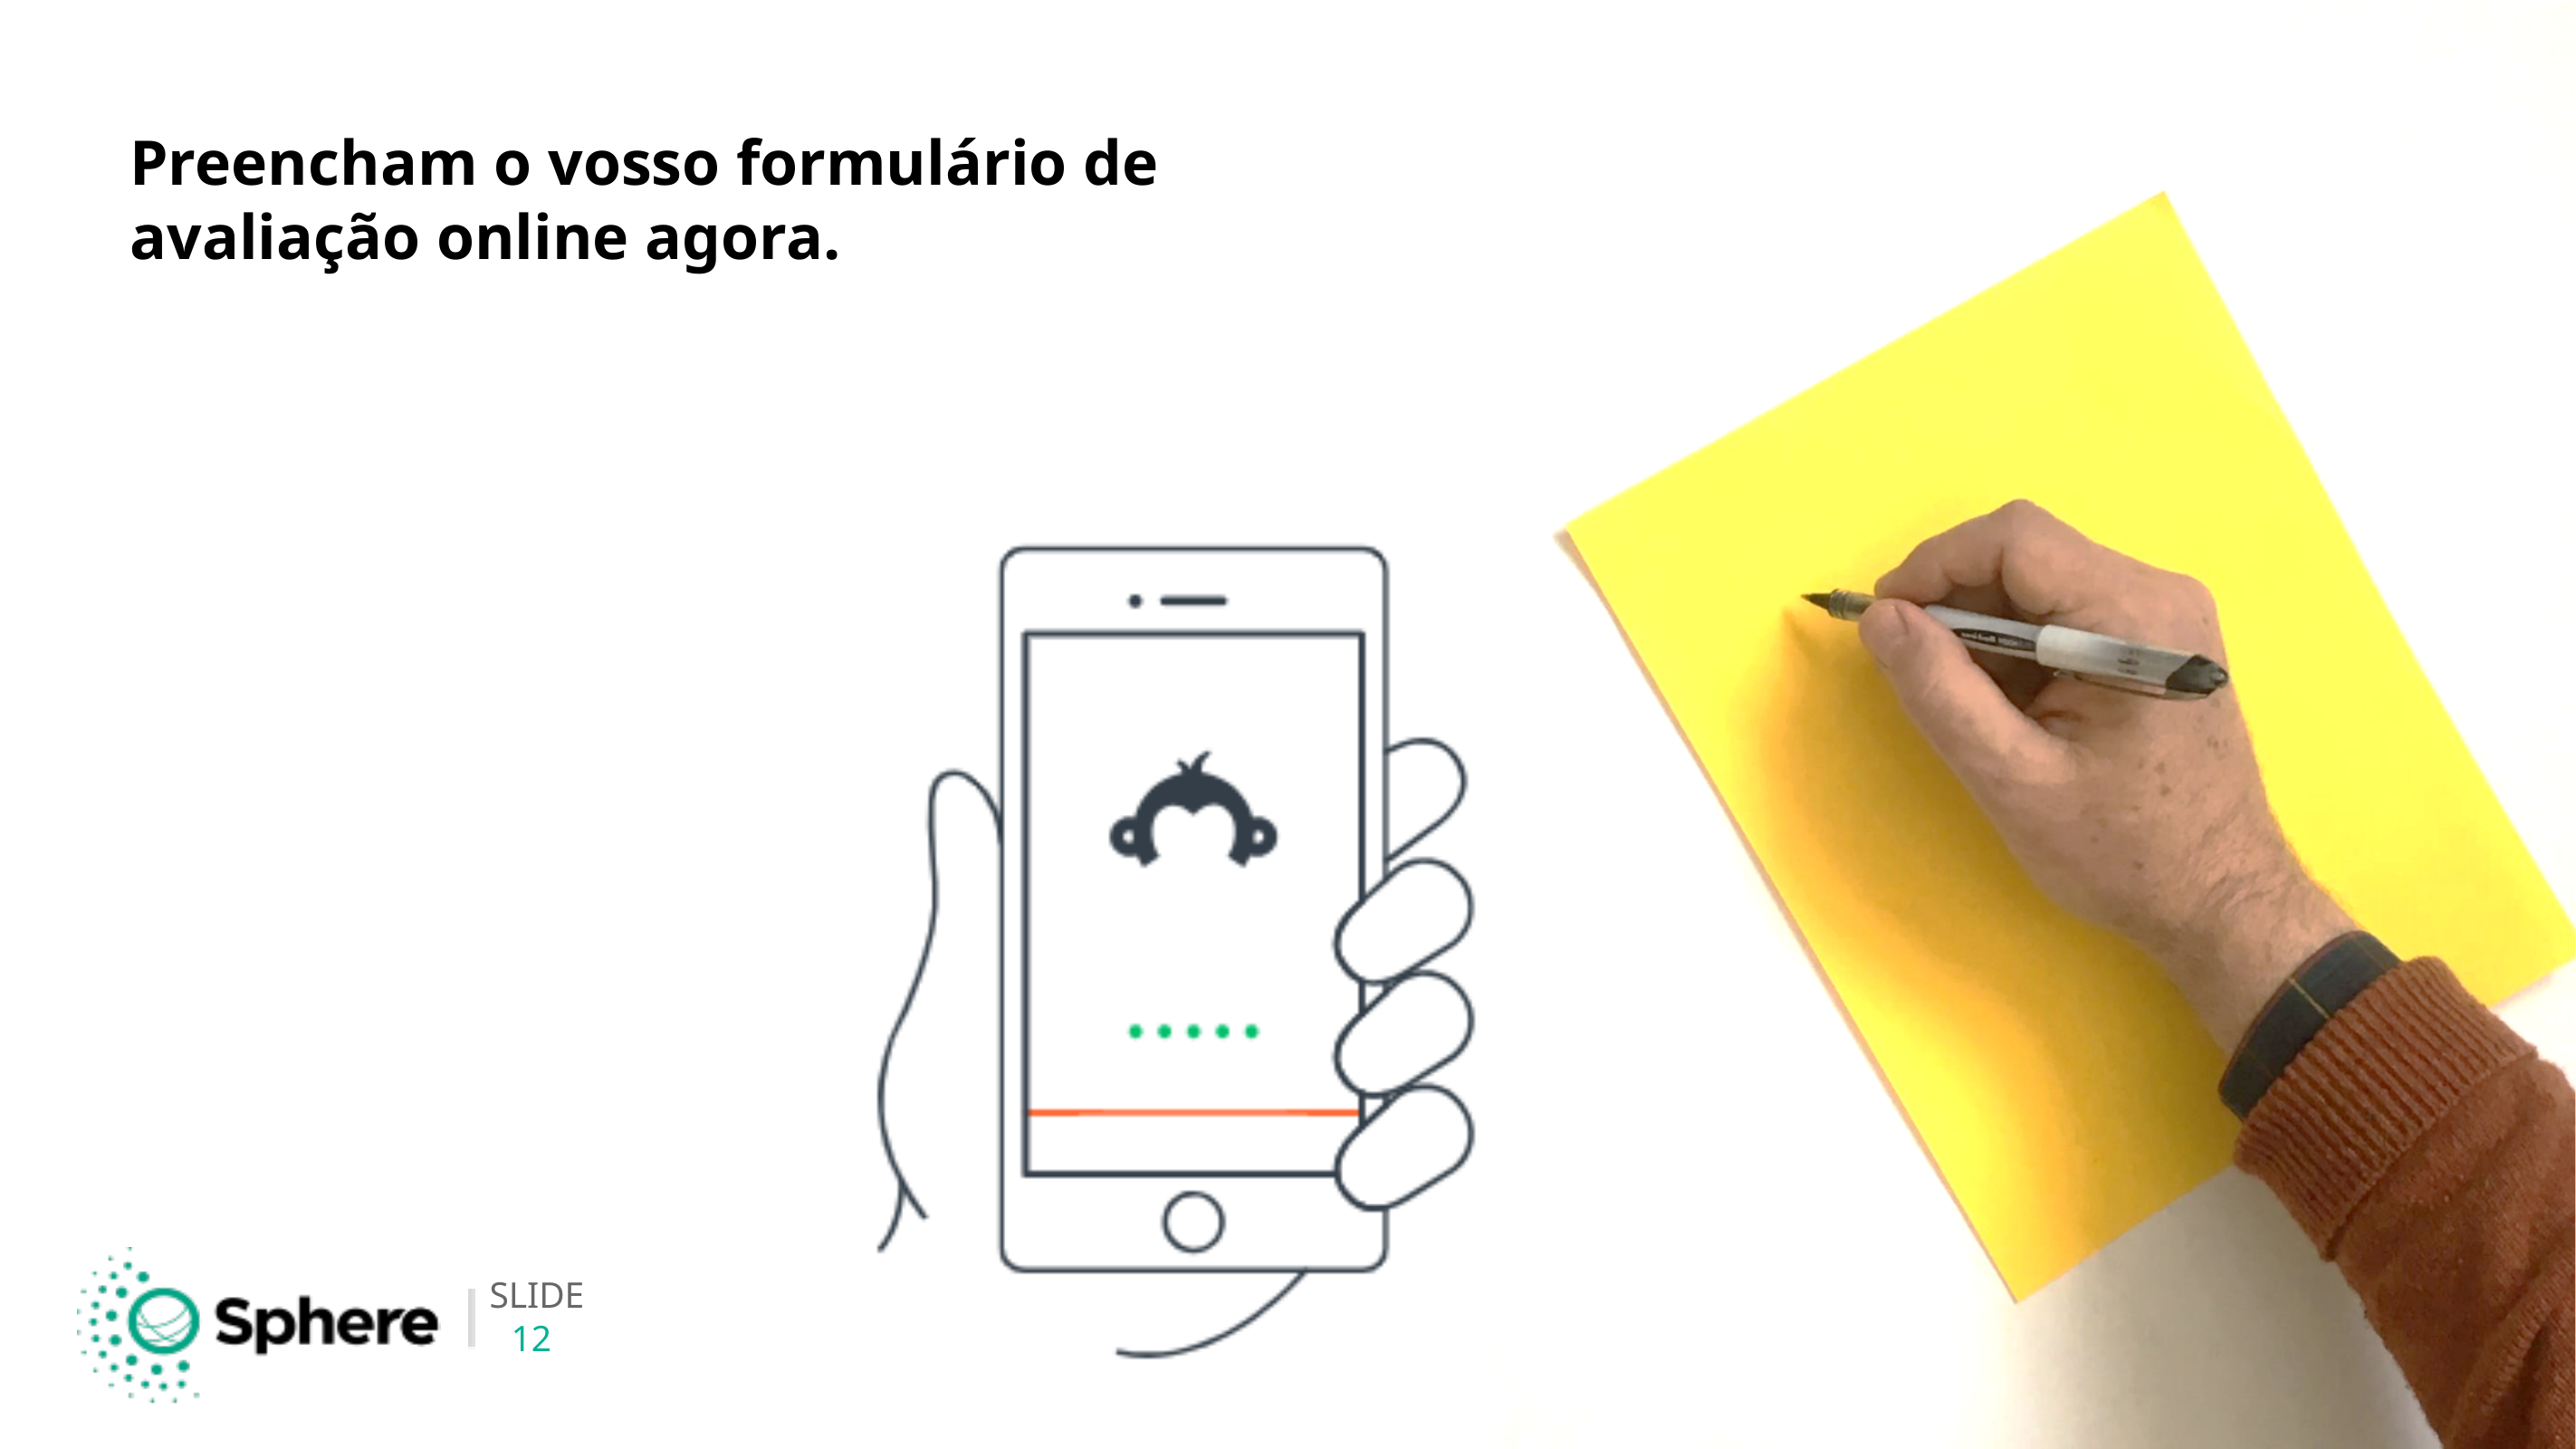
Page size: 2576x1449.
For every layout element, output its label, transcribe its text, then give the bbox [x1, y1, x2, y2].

picture [773, 3, 2576, 1449]
picture [77, 1247, 441, 1406]
picture [468, 1289, 479, 1349]
title Preencham o vosso formulário de avaliação online agora. [121, 115, 1454, 285]
slide_number 12 [503, 1308, 560, 1367]
